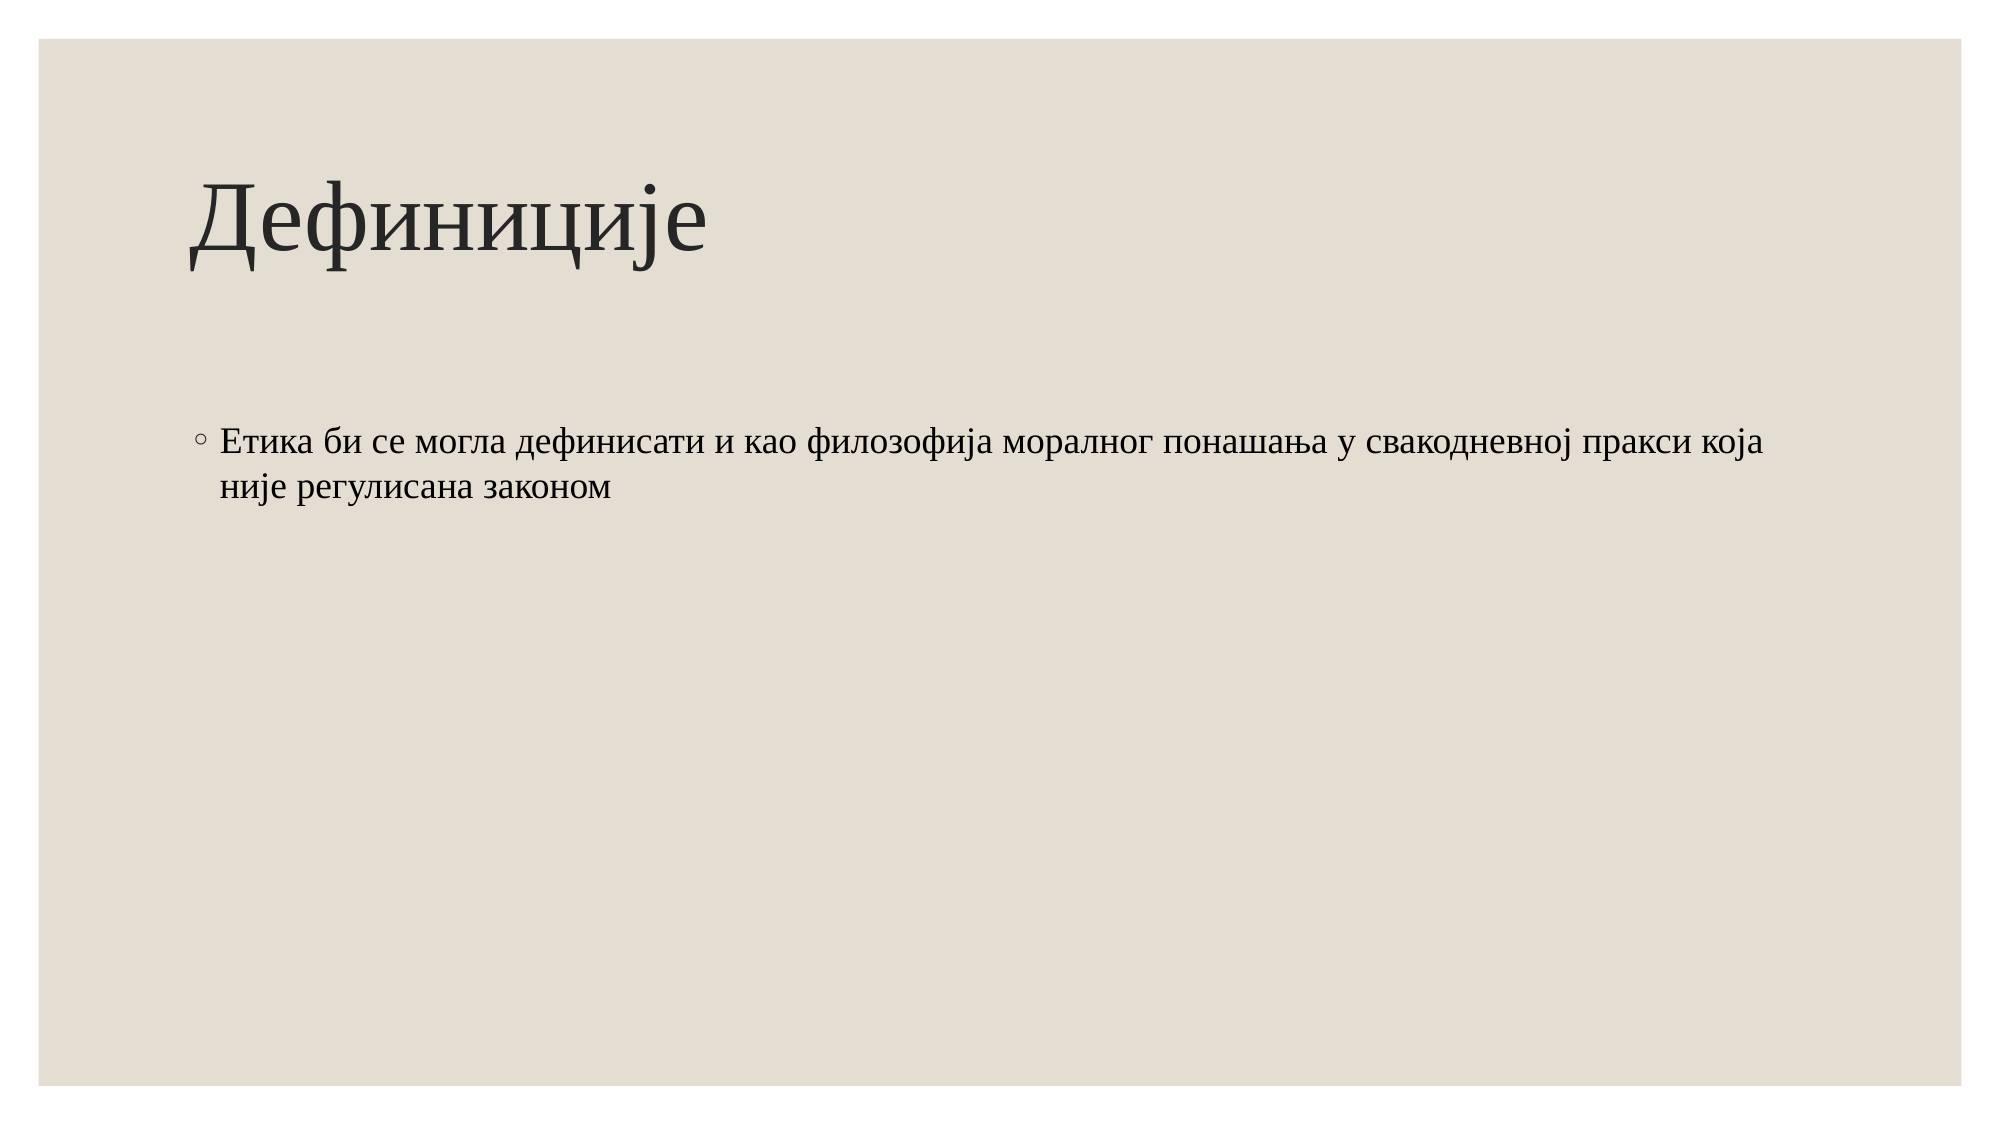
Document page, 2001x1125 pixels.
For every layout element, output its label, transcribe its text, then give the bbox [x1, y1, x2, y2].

title Дефиниције [174, 105, 1825, 331]
list Етика би се могла дефинисати и као филозофија моралног понашања у свакодневној пракси која није регулисана законом [174, 345, 1825, 990]
